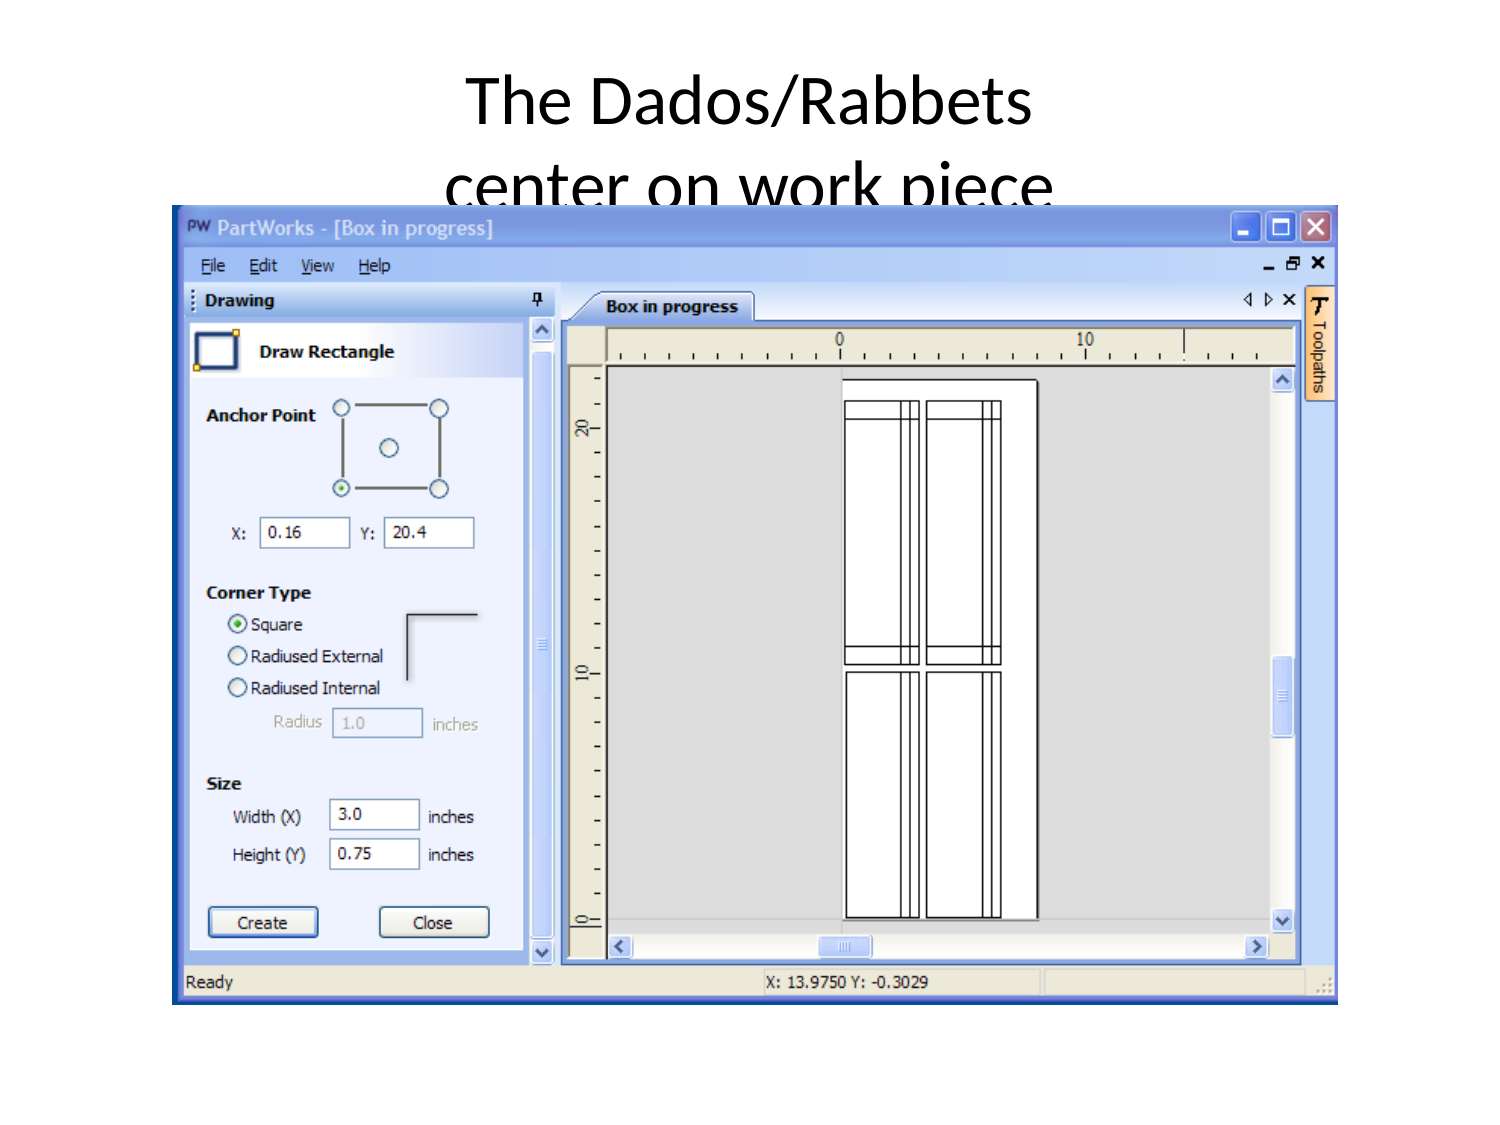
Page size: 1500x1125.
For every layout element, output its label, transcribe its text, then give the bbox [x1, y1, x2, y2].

title The Dados/Rabbets center on work piece [75, 45, 1425, 233]
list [171, 205, 1338, 1006]
